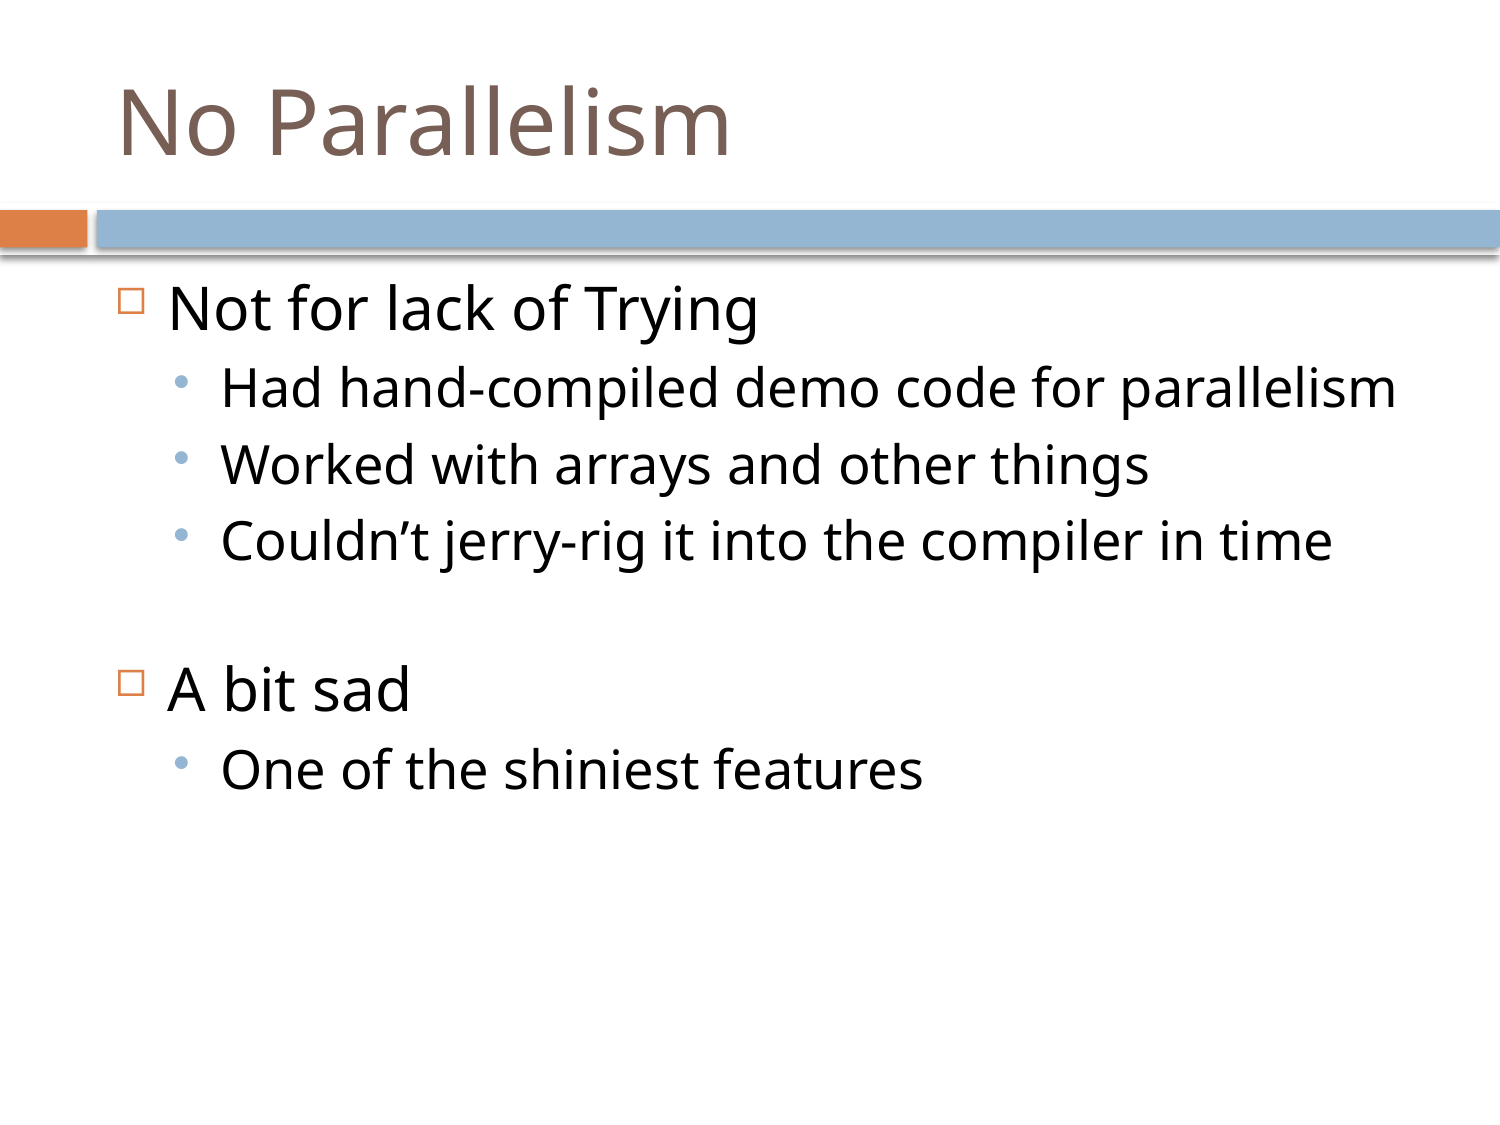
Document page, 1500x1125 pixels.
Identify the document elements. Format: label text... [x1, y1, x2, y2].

list Not for lack of Trying Had hand-compiled demo code for parallelism Worked with arrays and other things Couldn’t jerry-rig it into the compiler in time A bit sad One of the shiniest features [100, 262, 1438, 1000]
title No Parallelism [100, 37, 1438, 200]
